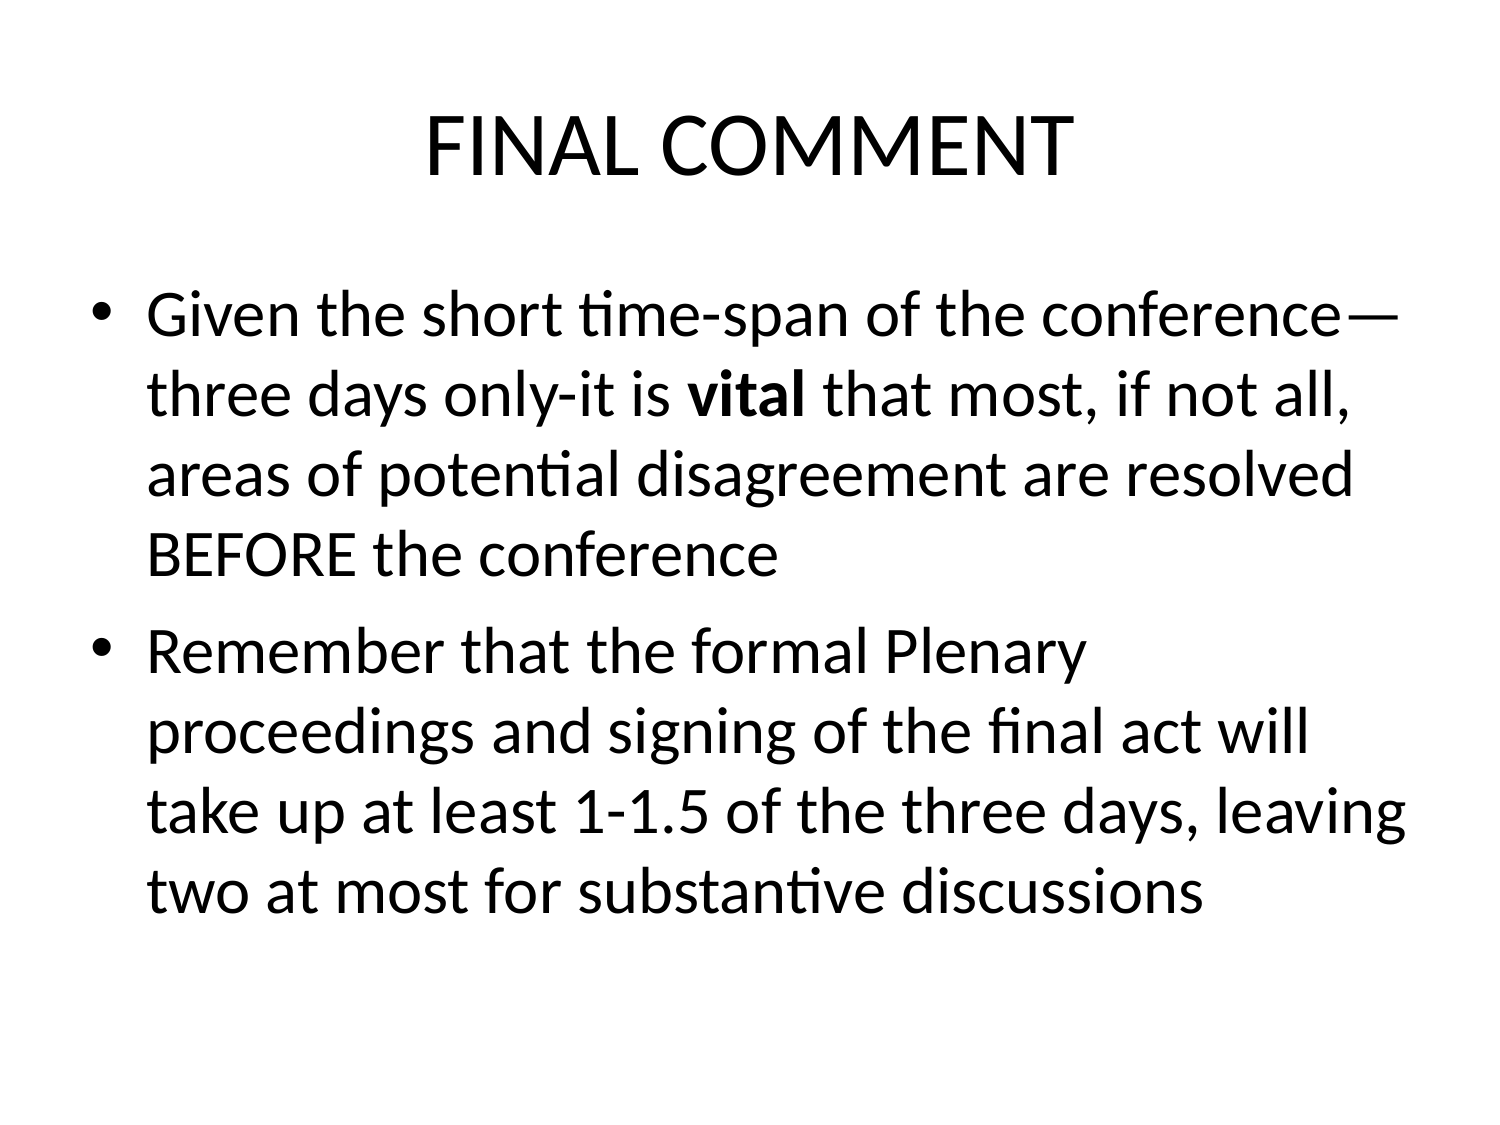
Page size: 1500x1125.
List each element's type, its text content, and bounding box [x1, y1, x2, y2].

title FINAL COMMENT [75, 45, 1425, 233]
list Given the short time-span of the conference—three days only-it is vital that most, if not all, areas of potential disagreement are resolved BEFORE the conference Remember that the formal Plenary proceedings and signing of the final act will take up at least 1-1.5 of the three days, leaving two at most for substantive discussions [75, 262, 1425, 1005]
